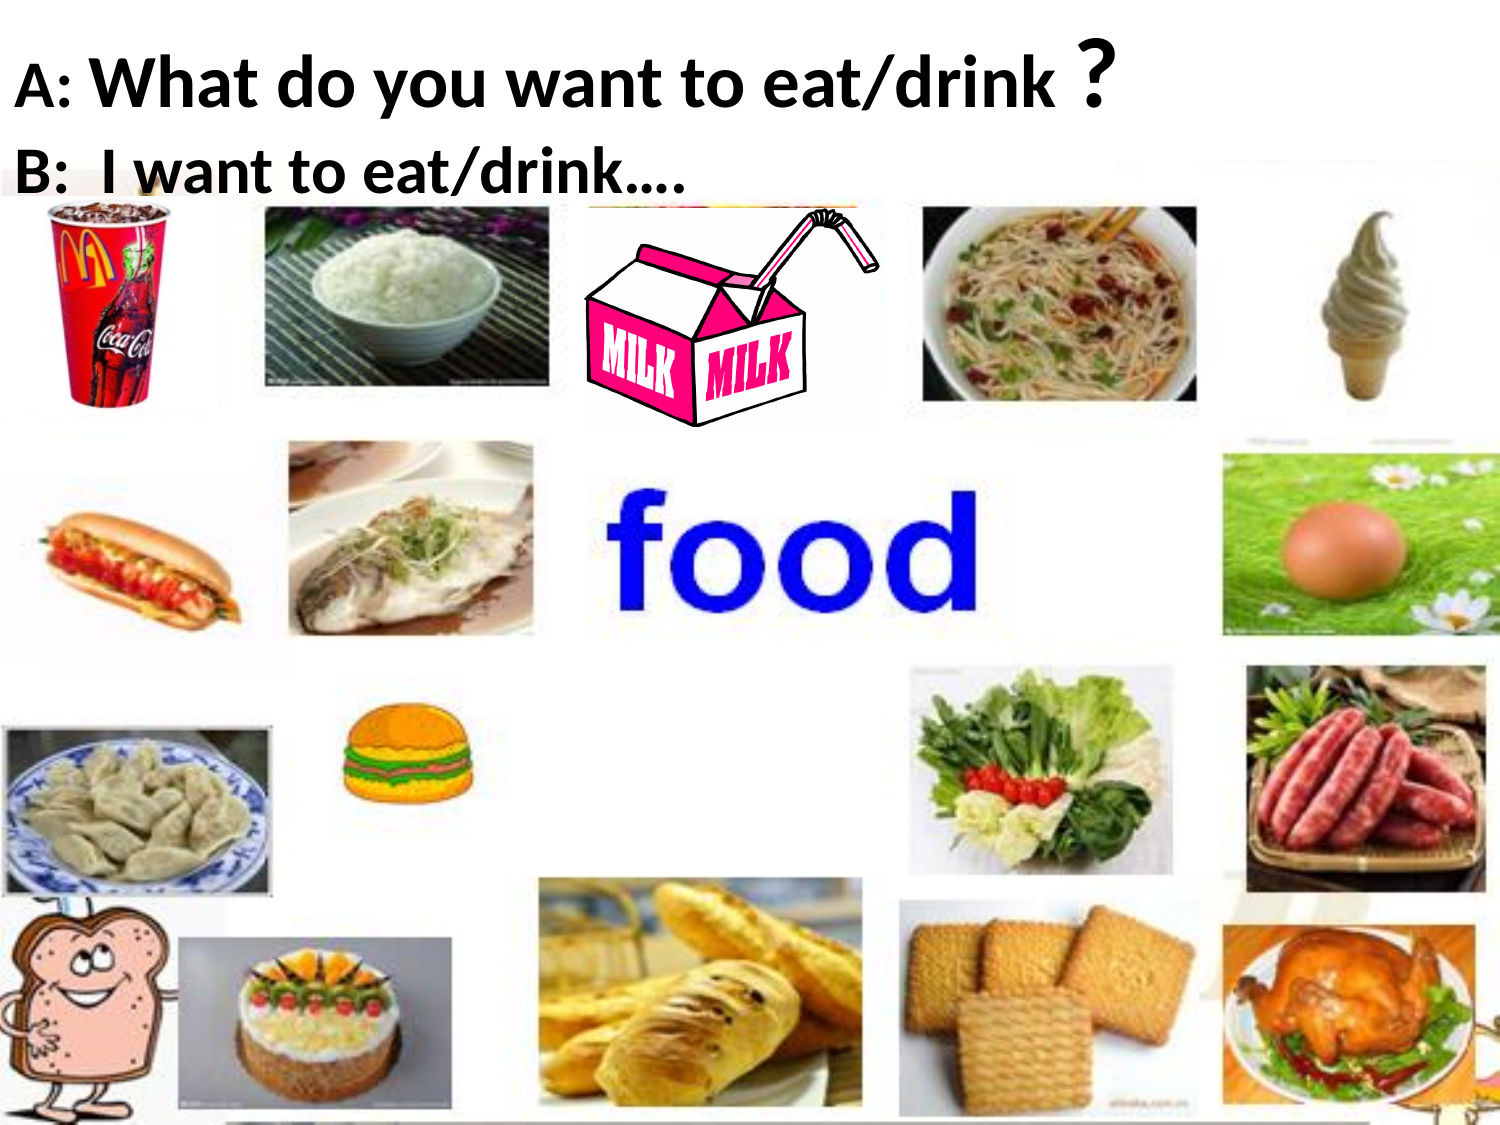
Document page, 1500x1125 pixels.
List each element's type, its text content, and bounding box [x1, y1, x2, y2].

text_box A: What do you want to eat/drink ? B: I want to eat/drink…. [0, 0, 1436, 160]
picture [0, 160, 1500, 1125]
